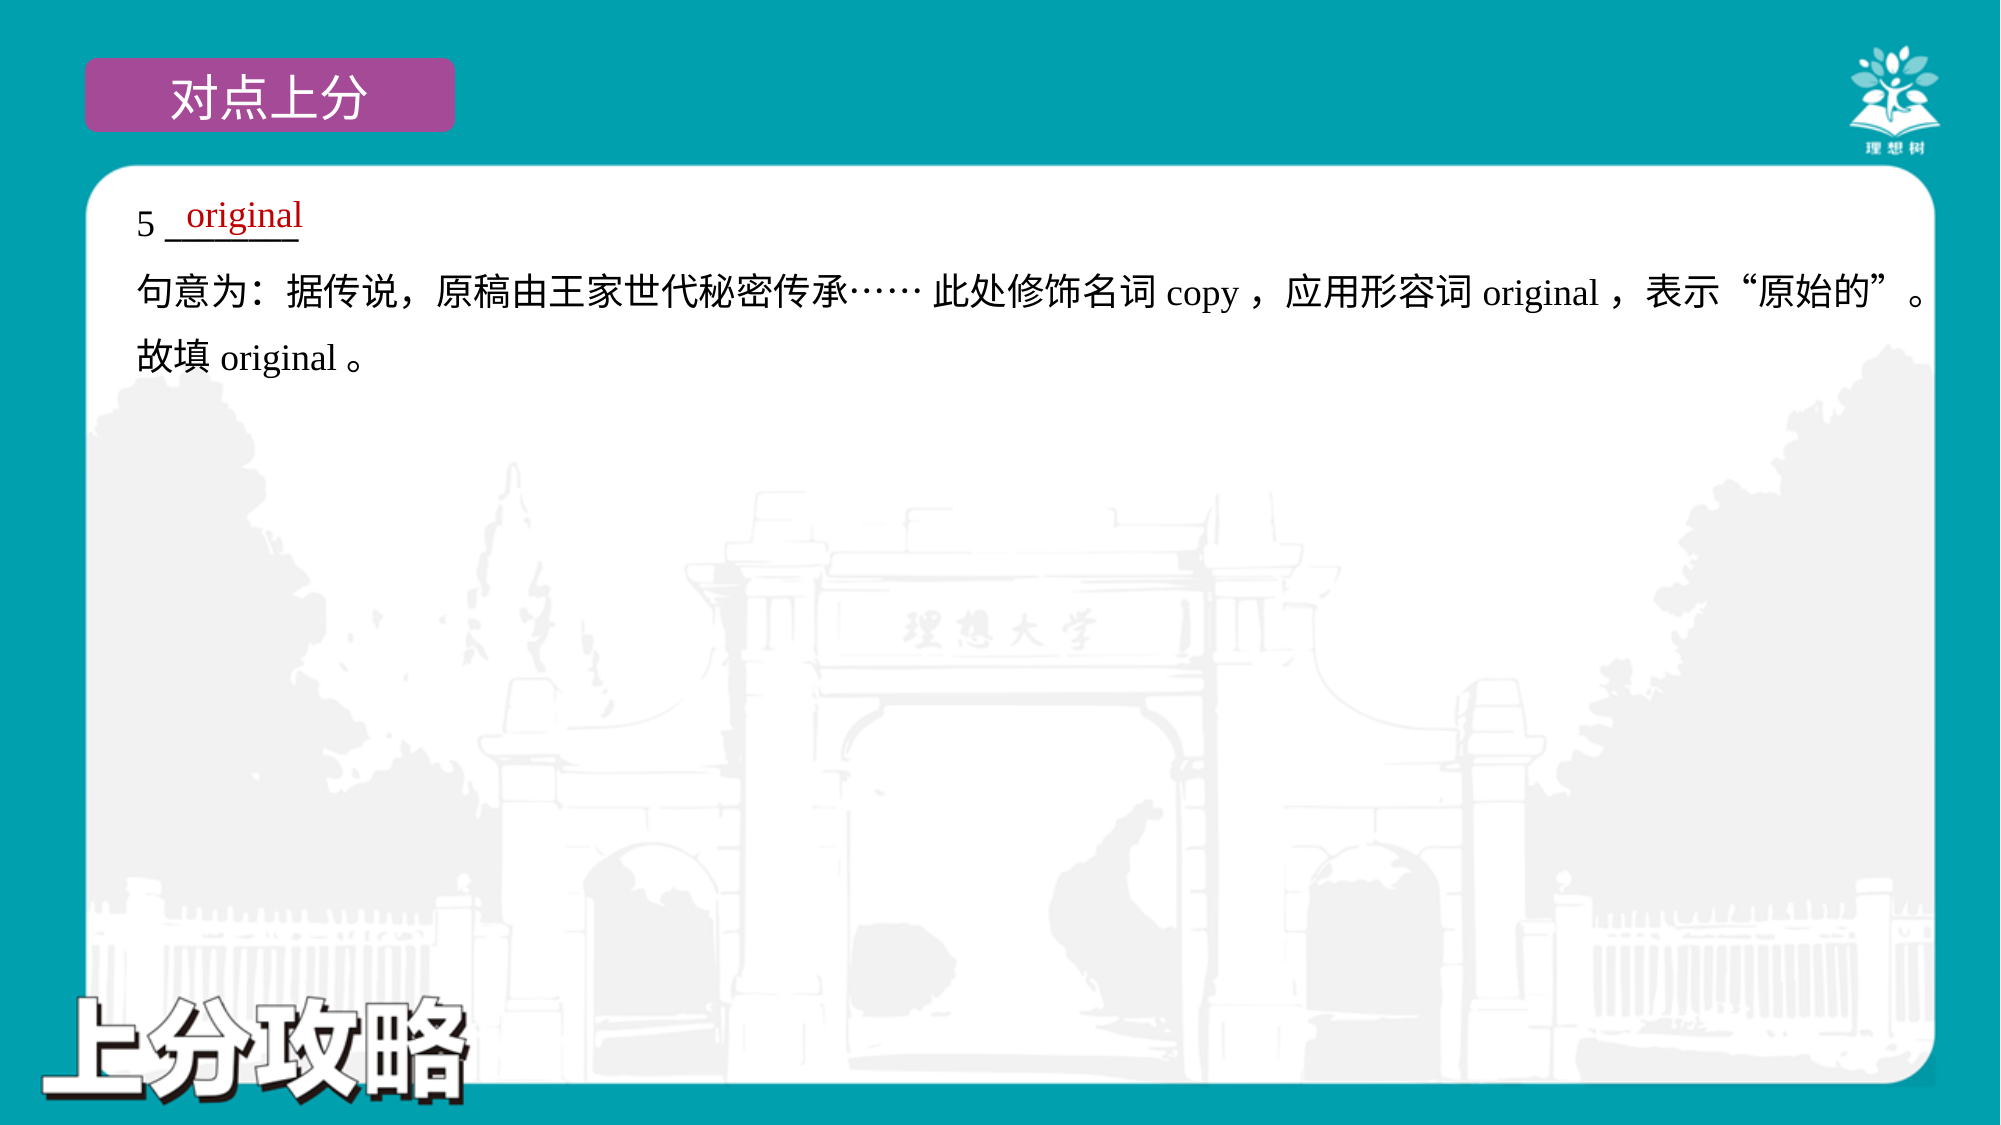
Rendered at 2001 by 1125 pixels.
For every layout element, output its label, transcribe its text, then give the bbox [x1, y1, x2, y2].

text_box 5 ________ [136, 176, 1865, 237]
text_box original [172, 168, 317, 228]
picture [0, 0, 2000, 1125]
text_box 句意为：据传说，原稿由王家世代秘密传承…… 此处修饰名词copy，应用形容词original，表示“原始的”。 故填original。 [136, 244, 1865, 372]
